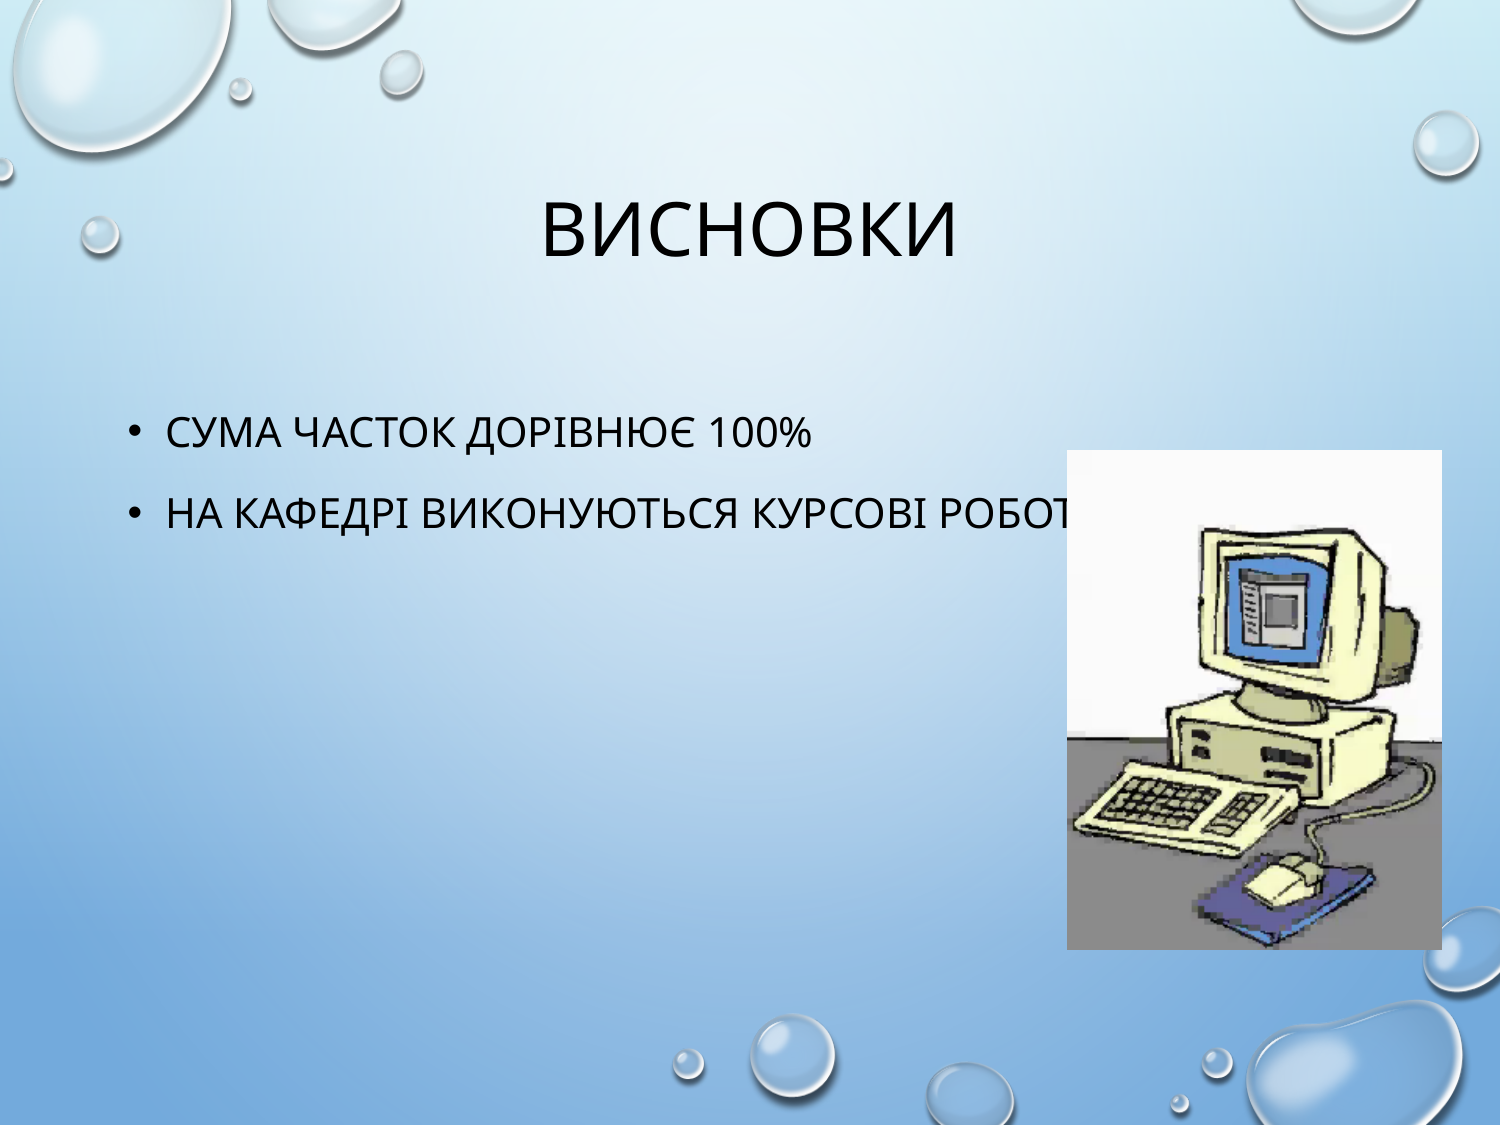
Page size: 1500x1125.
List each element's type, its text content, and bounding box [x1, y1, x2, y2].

title Висновки [112, 101, 1388, 364]
list Сума часток дорівнює 100% На кафедрі виконуються курсові роботи [112, 388, 1388, 950]
picture [0, 0, 1500, 1125]
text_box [1066, 449, 1443, 951]
